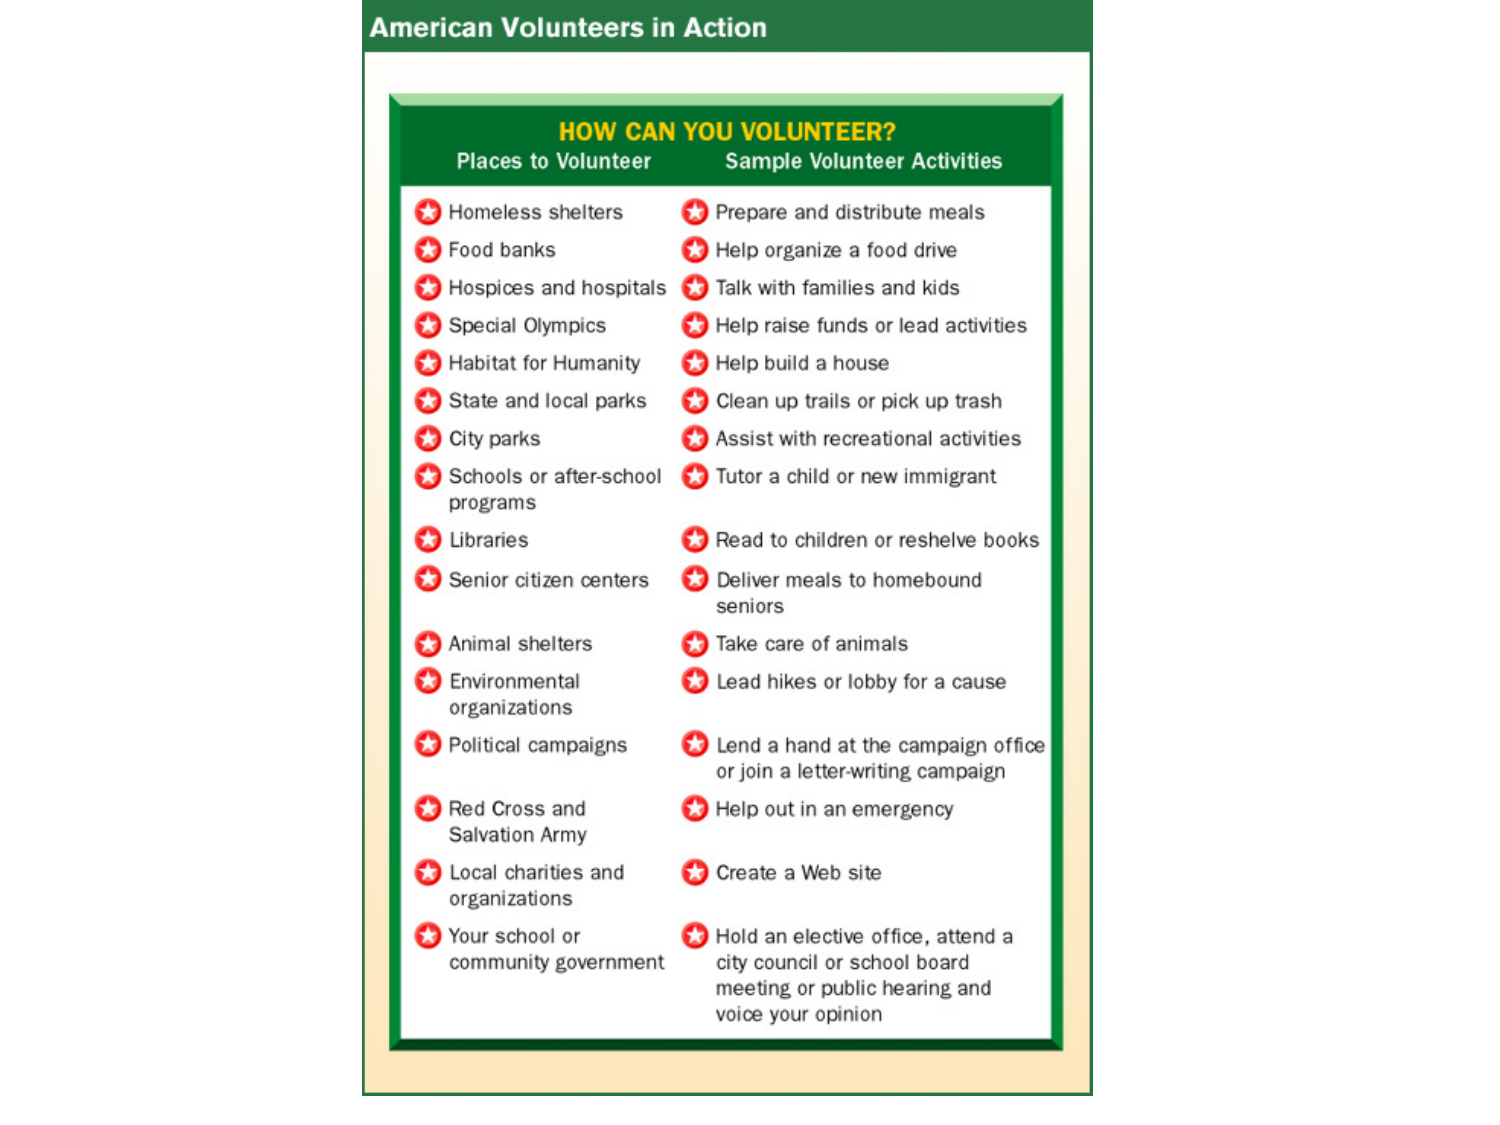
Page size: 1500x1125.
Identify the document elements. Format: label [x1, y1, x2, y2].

picture [362, 0, 1093, 1096]
